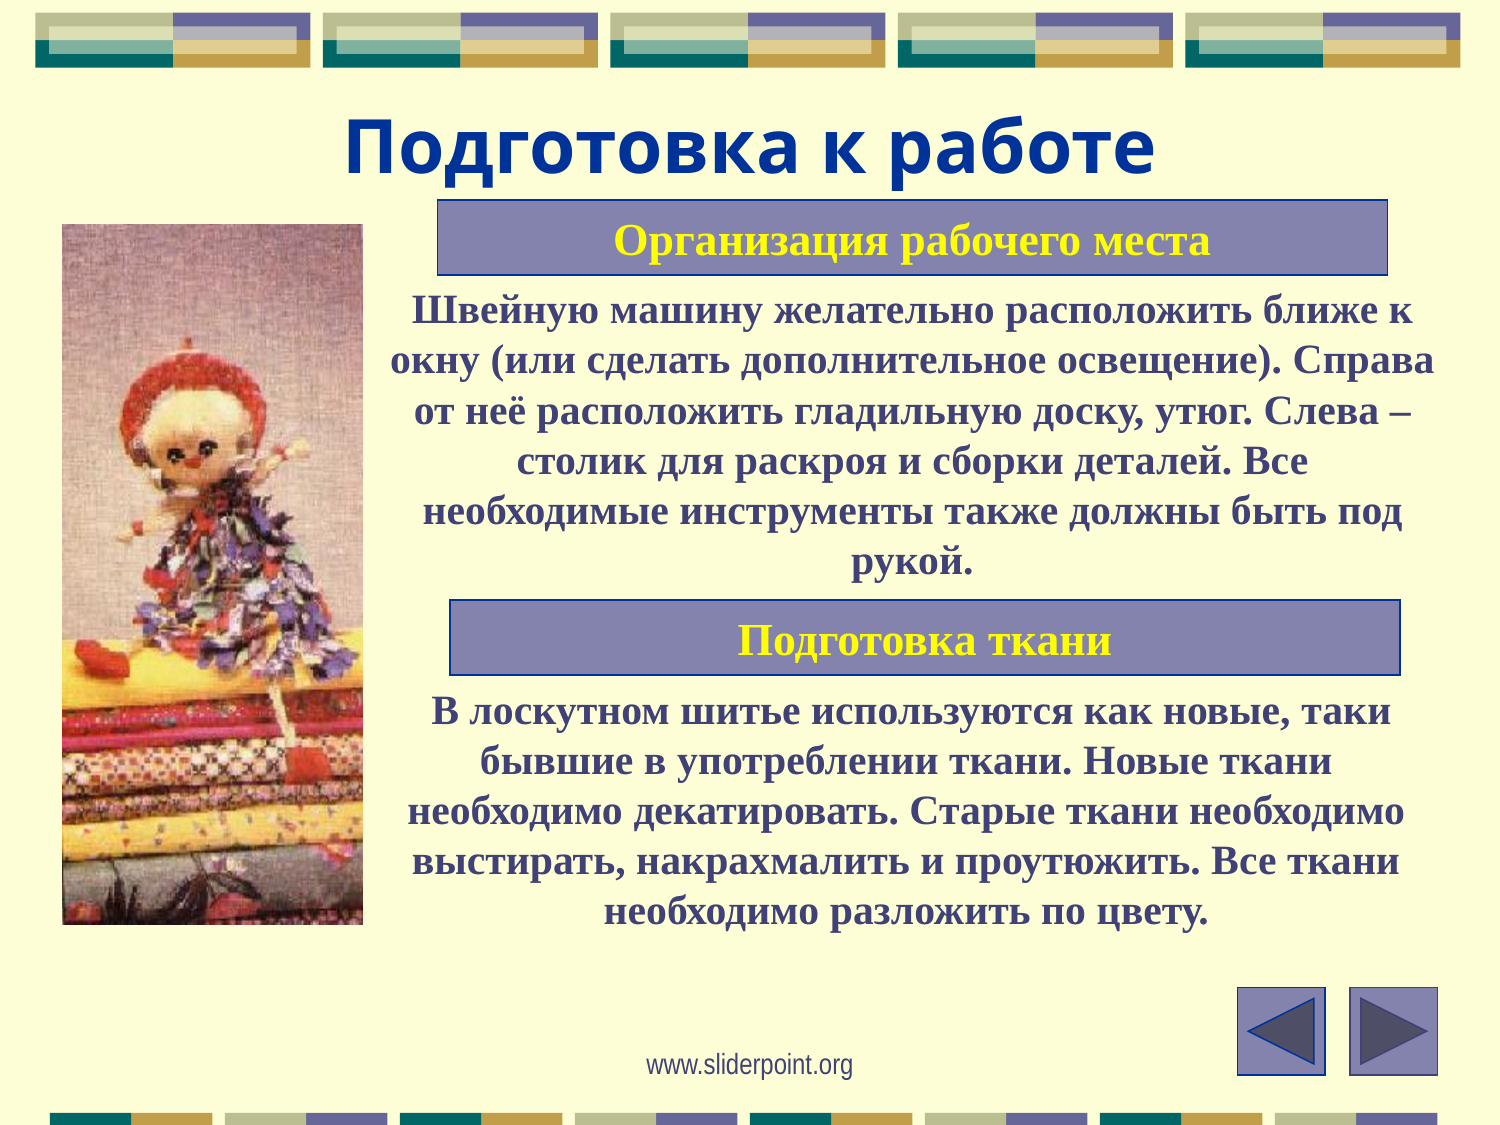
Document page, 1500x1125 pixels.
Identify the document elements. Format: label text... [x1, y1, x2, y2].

text_box В лоскутном шитье используются как новые, таки бывшие в употреблении ткани. Новые ткани необходимо декатировать. Старые ткани необходимо выстирать, накрахмалить и проутюжить. Все ткани необходимо разложить по цвету. [374, 675, 1438, 940]
title Подготовка к работе [112, 99, 1388, 188]
text_box [1237, 987, 1325, 1075]
text_box Организация рабочего места [437, 199, 1388, 275]
text_box [1349, 987, 1438, 1075]
text_box Подготовка ткани [450, 599, 1401, 675]
picture [62, 224, 363, 926]
text_box Швейную машину желательно расположить ближе к окну (или сделать дополнительное освещение). Справа от неё расположить гладильную доску, утюг. Слева – столик для раскроя и сборки деталей. Все необходимые инструменты также должны быть под рукой. [375, 274, 1450, 590]
footer www.sliderpoint.org [512, 1012, 988, 1088]
